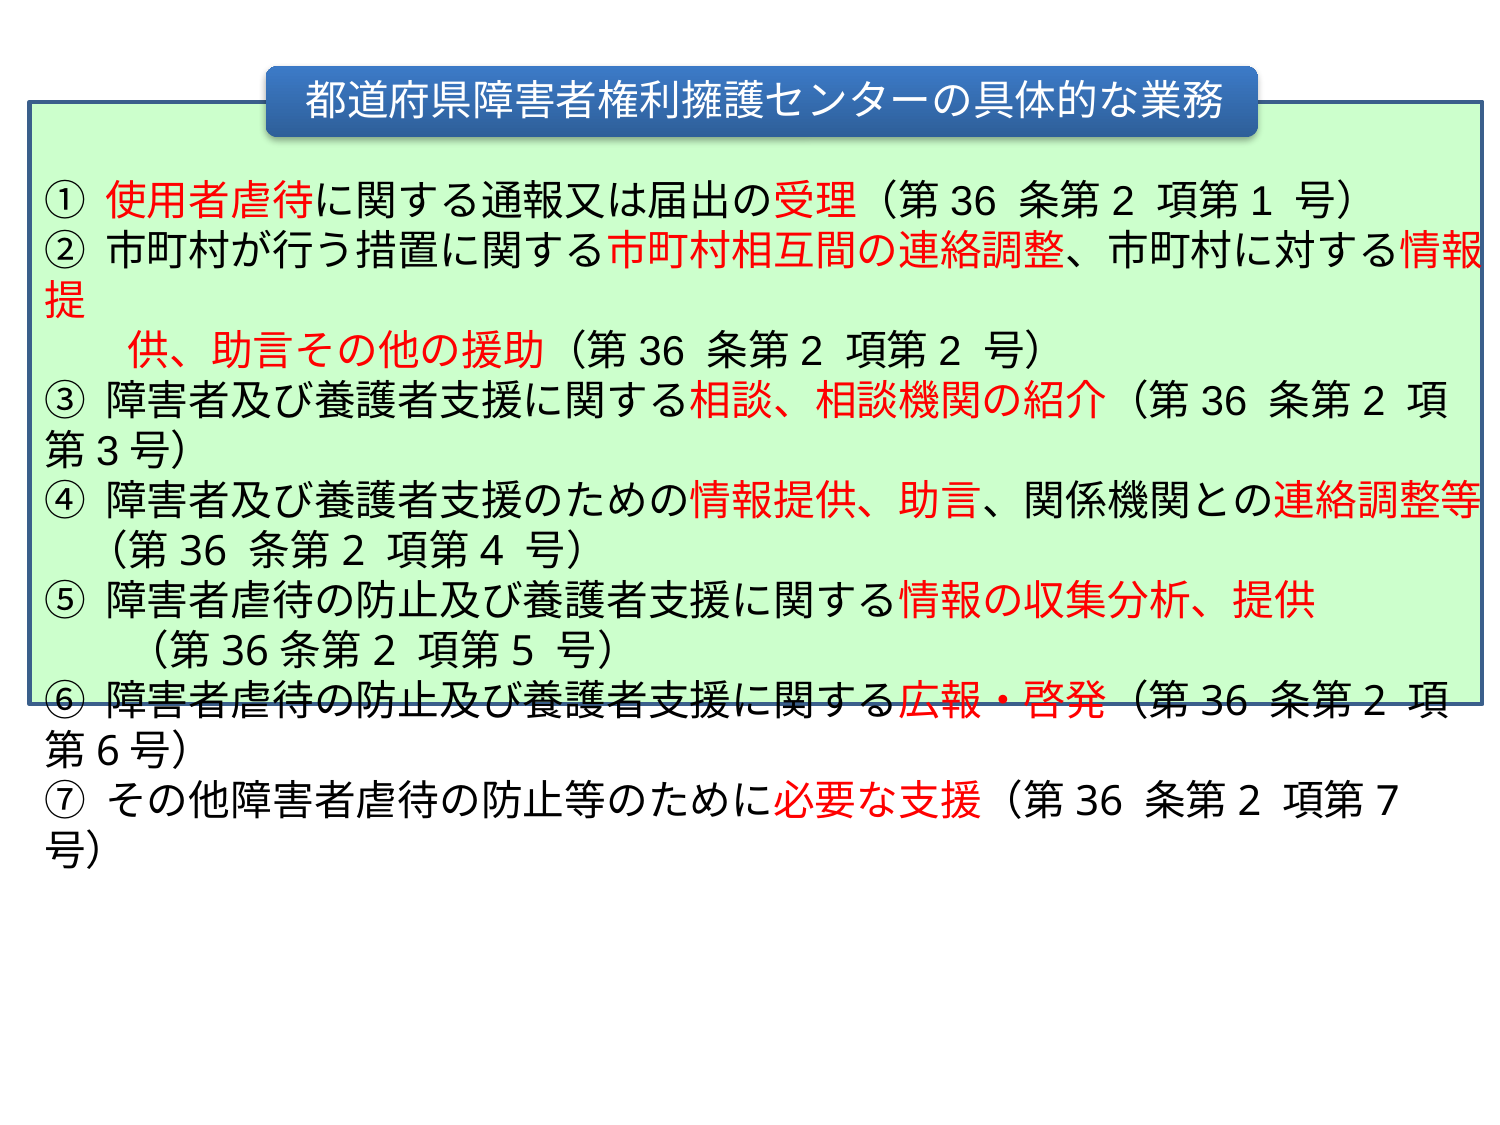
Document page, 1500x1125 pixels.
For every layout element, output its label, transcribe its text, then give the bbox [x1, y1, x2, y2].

text_box 都道府県障害者権利擁護センターの具体的な業務 ① 使用者虐待に関する通報又は届出の受理（第36 条第2 項第1 号） ② 市町村が行う措置に関する市町村相互間の連絡調整、市町村に対する情報提 供、助言その他の援助（第36 条第2 項第2 号） ③ 障害者及び養護者支援に関する相談、相談機関の紹介（第36 条第2 項第3号） ④ 障害者及び養護者支援のための情報提供、助言、関係機関との連絡調整等 （第36 条第2 項第4 号） ⑤ 障害者虐待の防止及び養護者支援に関する情報の収集分析、提供 （第36条第2 項第5 号） ⑥ 障害者虐待の防止及び養護者支援に関する広報・啓発（第36 条第2 項第6号） ⑦ その他障害者虐待の防止等のために必要な支援（第36 条第2 項第7 号） [29, 66, 1500, 882]
